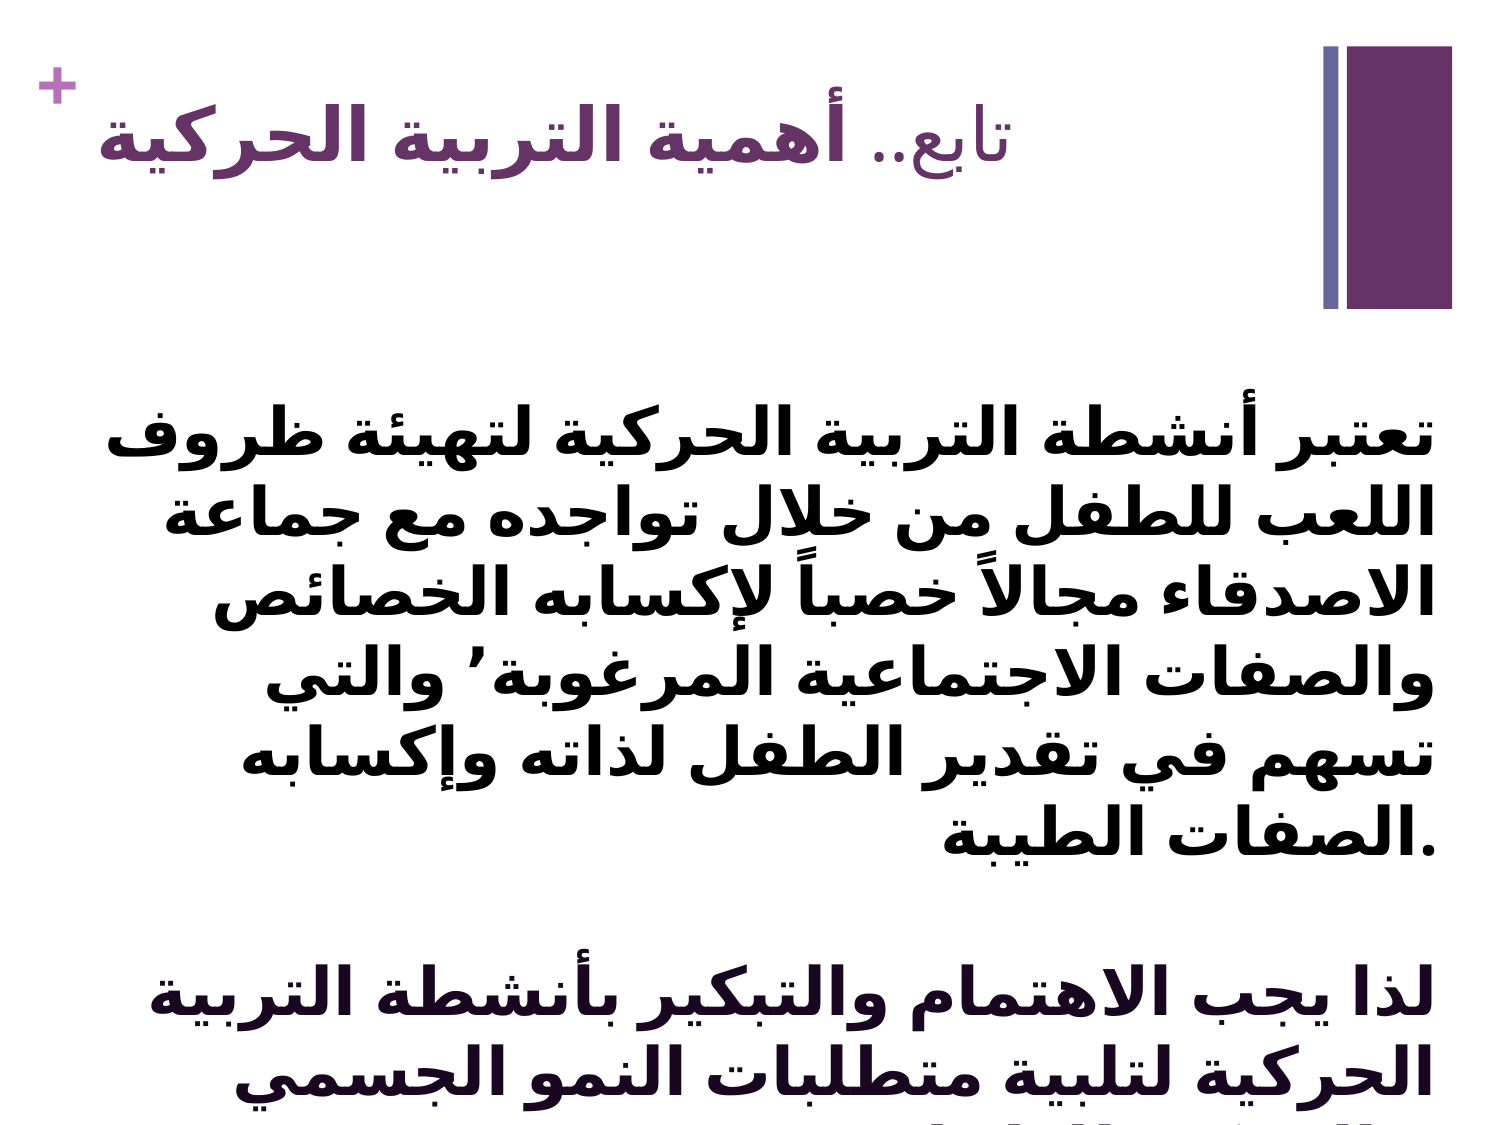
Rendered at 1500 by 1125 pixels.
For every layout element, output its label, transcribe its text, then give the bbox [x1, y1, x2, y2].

title تابع.. أهمية التربية الحركية [81, 79, 1322, 263]
text_box تعتبر أنشطة التربية الحركية لتهيئة ظروف اللعب للطفل من خلال تواجده مع جماعة الاصدقاء مجالاً خصباً لإكسابه الخصائص والصفات الاجتماعية المرغوبة٬ والتي تسهم في تقدير الطفل لذاته وإكسابه الصفات الطيبة. لذا يجب الاهتمام والتبكير بأنشطة التربية الحركية لتلبية متطلبات النمو الجسمي والحركي للطفل. [46, 381, 1454, 1125]
